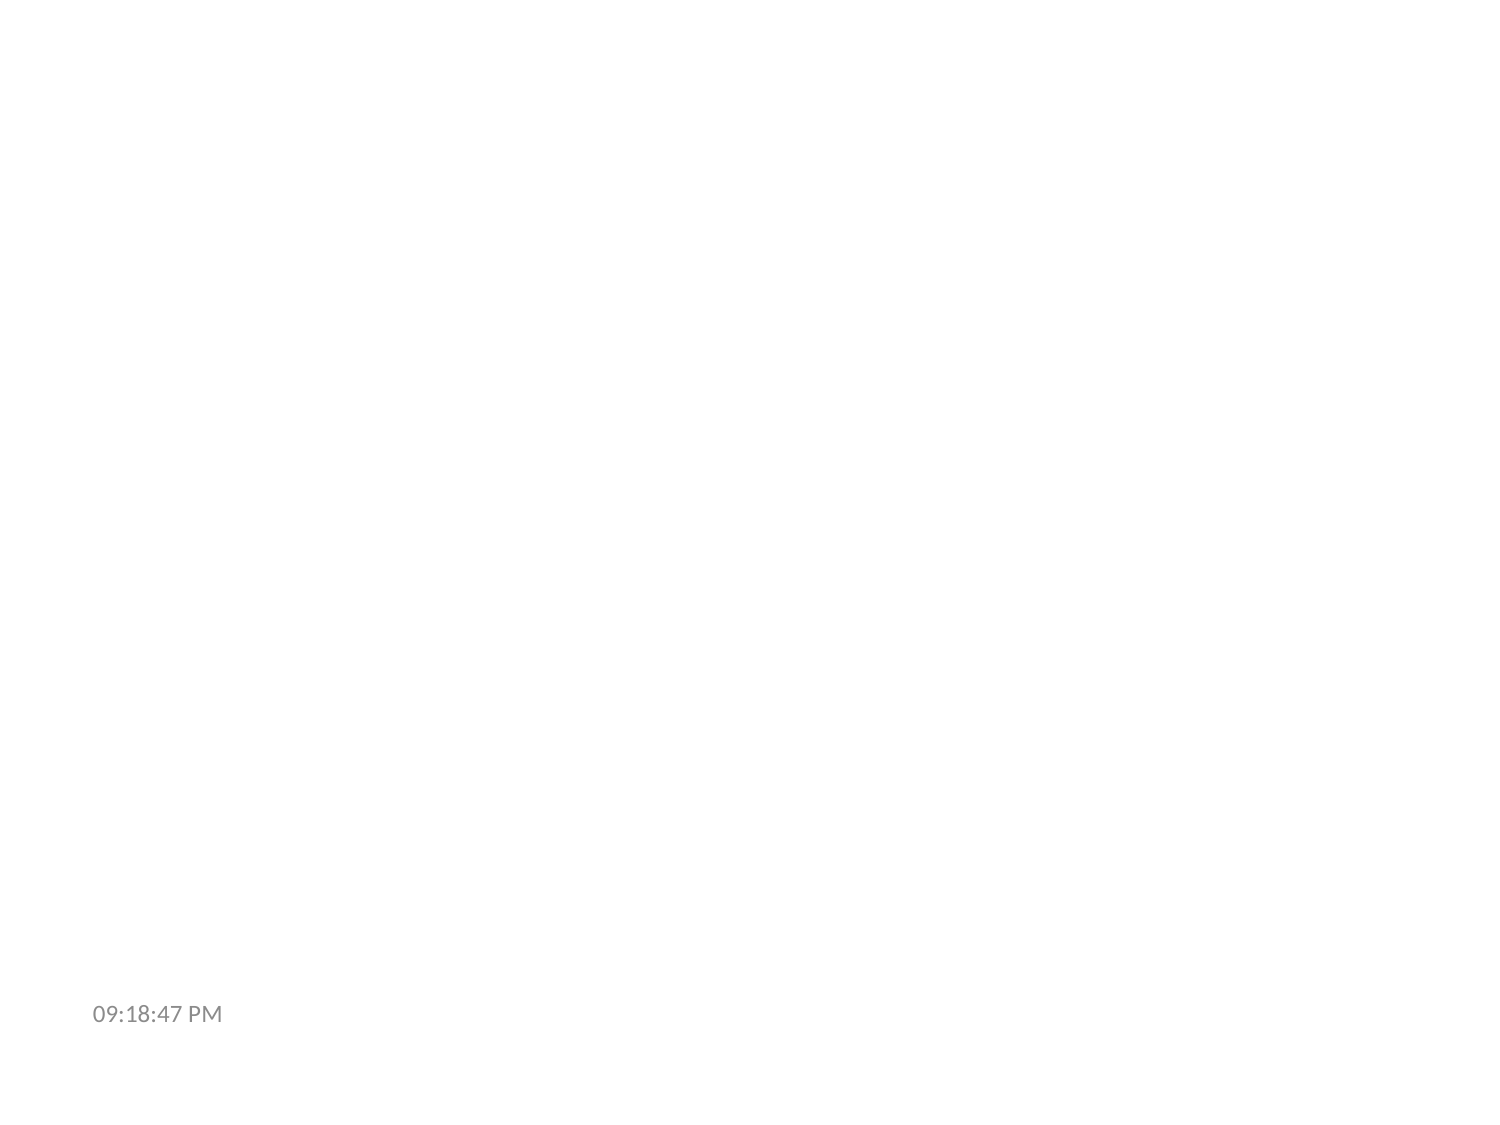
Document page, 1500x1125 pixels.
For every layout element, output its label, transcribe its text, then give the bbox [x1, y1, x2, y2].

text_box 3:35:09 PM [77, 982, 428, 1043]
